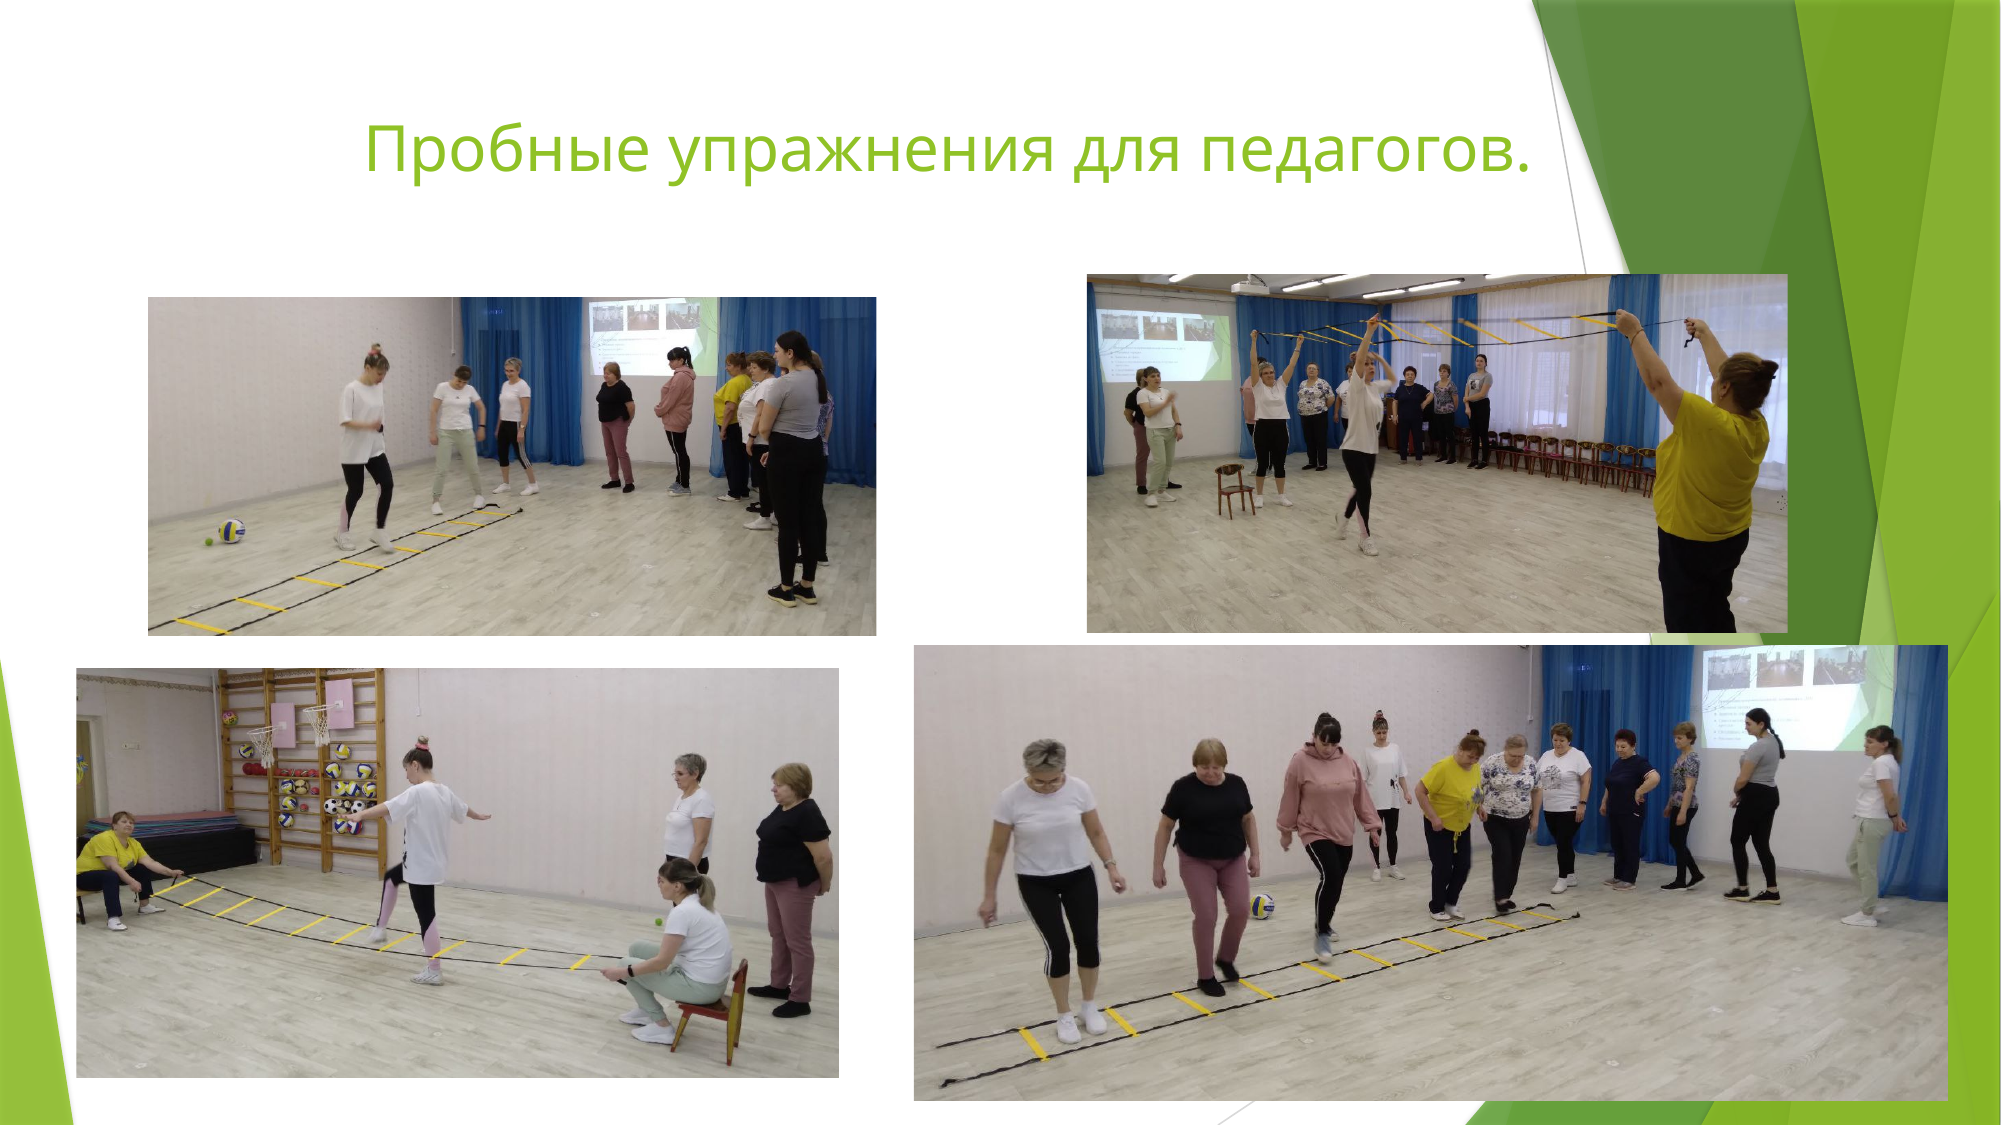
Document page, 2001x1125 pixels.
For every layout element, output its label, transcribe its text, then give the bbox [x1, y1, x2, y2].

picture [913, 644, 1962, 1102]
title Пробные упражнения для педагогов. [338, 99, 1558, 262]
picture [75, 668, 840, 1079]
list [0, 297, 877, 793]
picture [1086, 273, 1789, 634]
